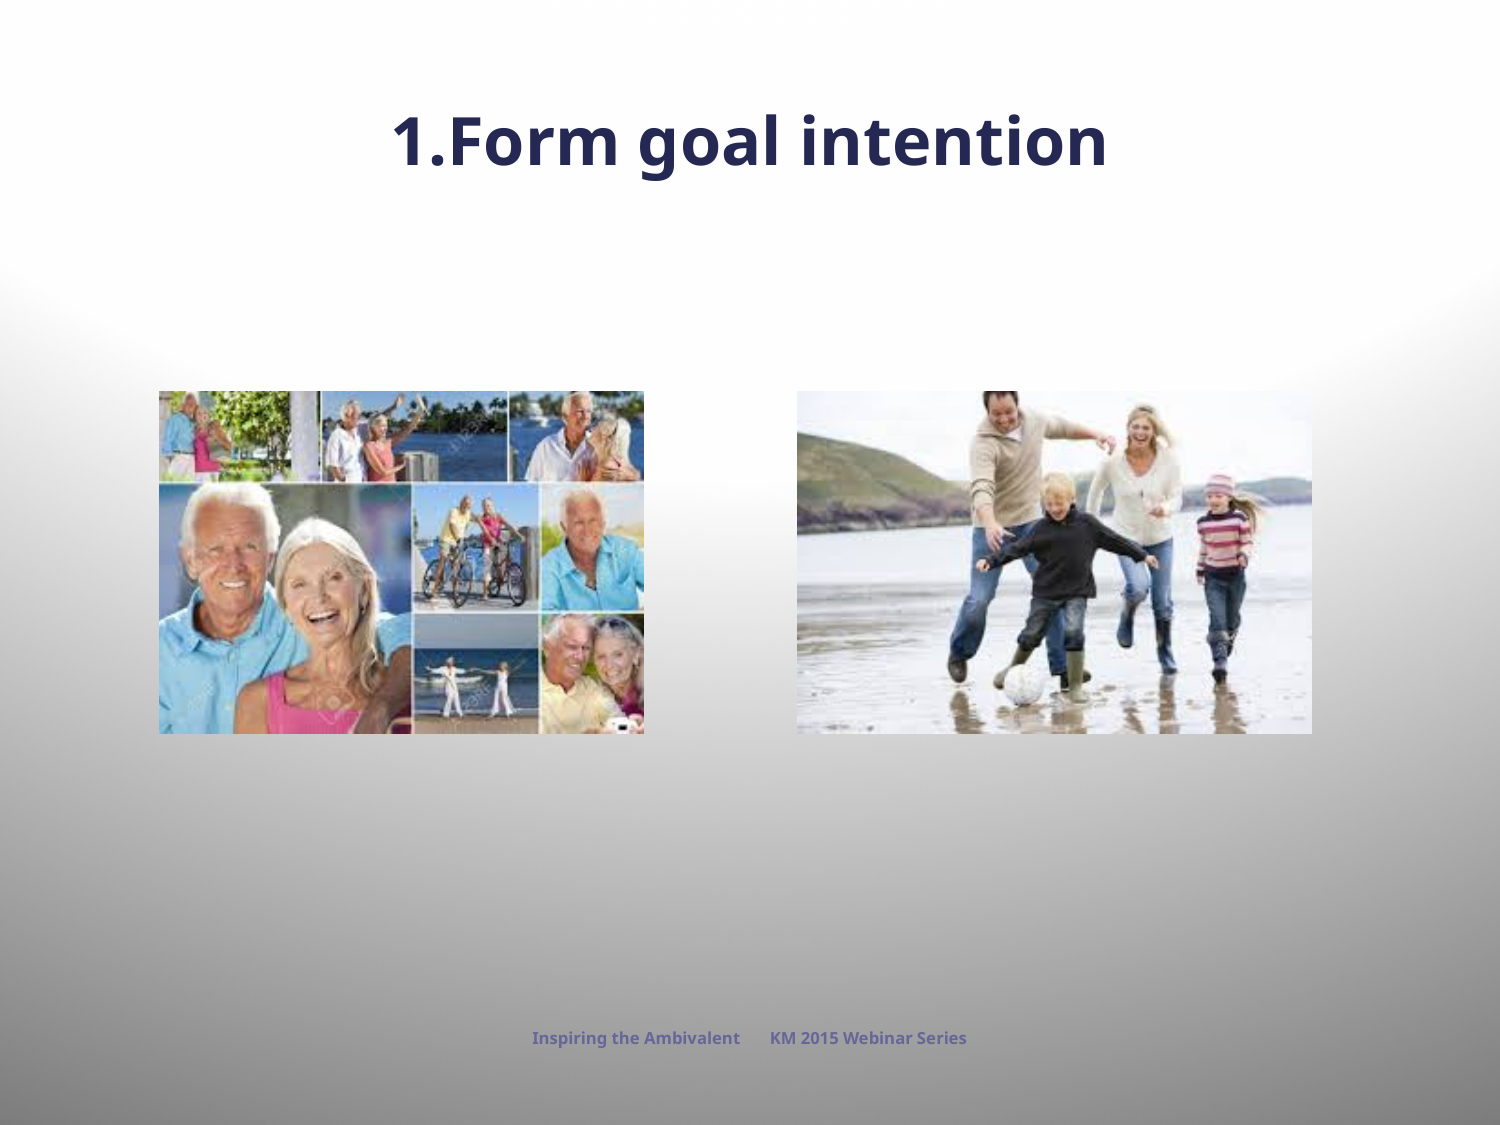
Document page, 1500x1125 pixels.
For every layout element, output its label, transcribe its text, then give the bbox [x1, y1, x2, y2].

title 1.Form goal intention [75, 45, 1425, 233]
footer Inspiring the Ambivalent KM 2015 Webinar Series [512, 1024, 988, 1103]
picture [0, 0, 1500, 1125]
text_box [53, 267, 1447, 964]
